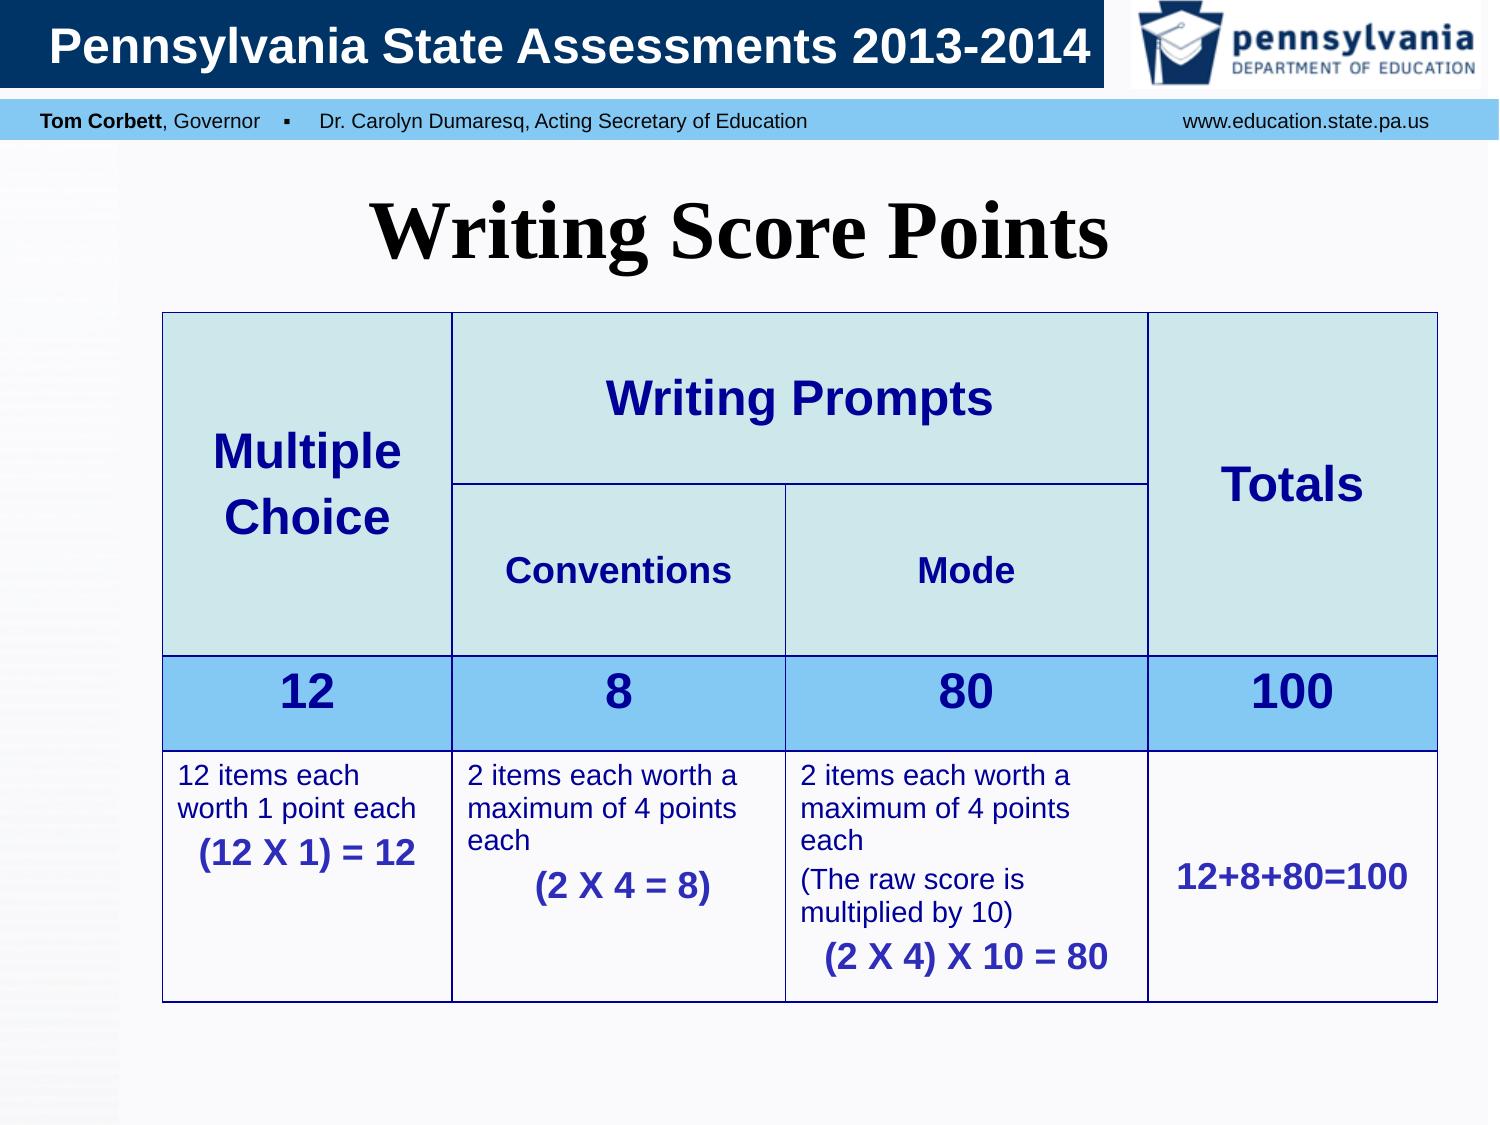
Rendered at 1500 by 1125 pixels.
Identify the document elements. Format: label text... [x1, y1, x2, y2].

table_cell Conventions [453, 485, 785, 655]
table_cell 12 items each worth 1 point each (12 X 1) = 12 [163, 752, 451, 1001]
table_cell 2 items each worth a maximum of 4 points each (The raw score is multiplied by 10) (2 X 4) X 10 = 80 [786, 752, 1147, 1001]
table_cell 80 [786, 657, 1147, 750]
table_cell 12+8+80=100 [1149, 752, 1437, 1001]
table_header Writing Prompts [453, 313, 1147, 483]
table_header Totals [1149, 313, 1437, 655]
picture [0, 140, 1488, 1125]
title Writing Score Points [112, 124, 1388, 325]
table_cell Mode [786, 485, 1147, 655]
table_cell 2 items each worth a maximum of 4 points each (2 X 4 = 8) [453, 752, 785, 1001]
table_cell 12 [163, 657, 451, 750]
table_header Multiple Choice [163, 313, 451, 655]
picture [0, 0, 1488, 99]
table_cell 8 [453, 657, 785, 750]
table_cell 100 [1149, 657, 1437, 750]
